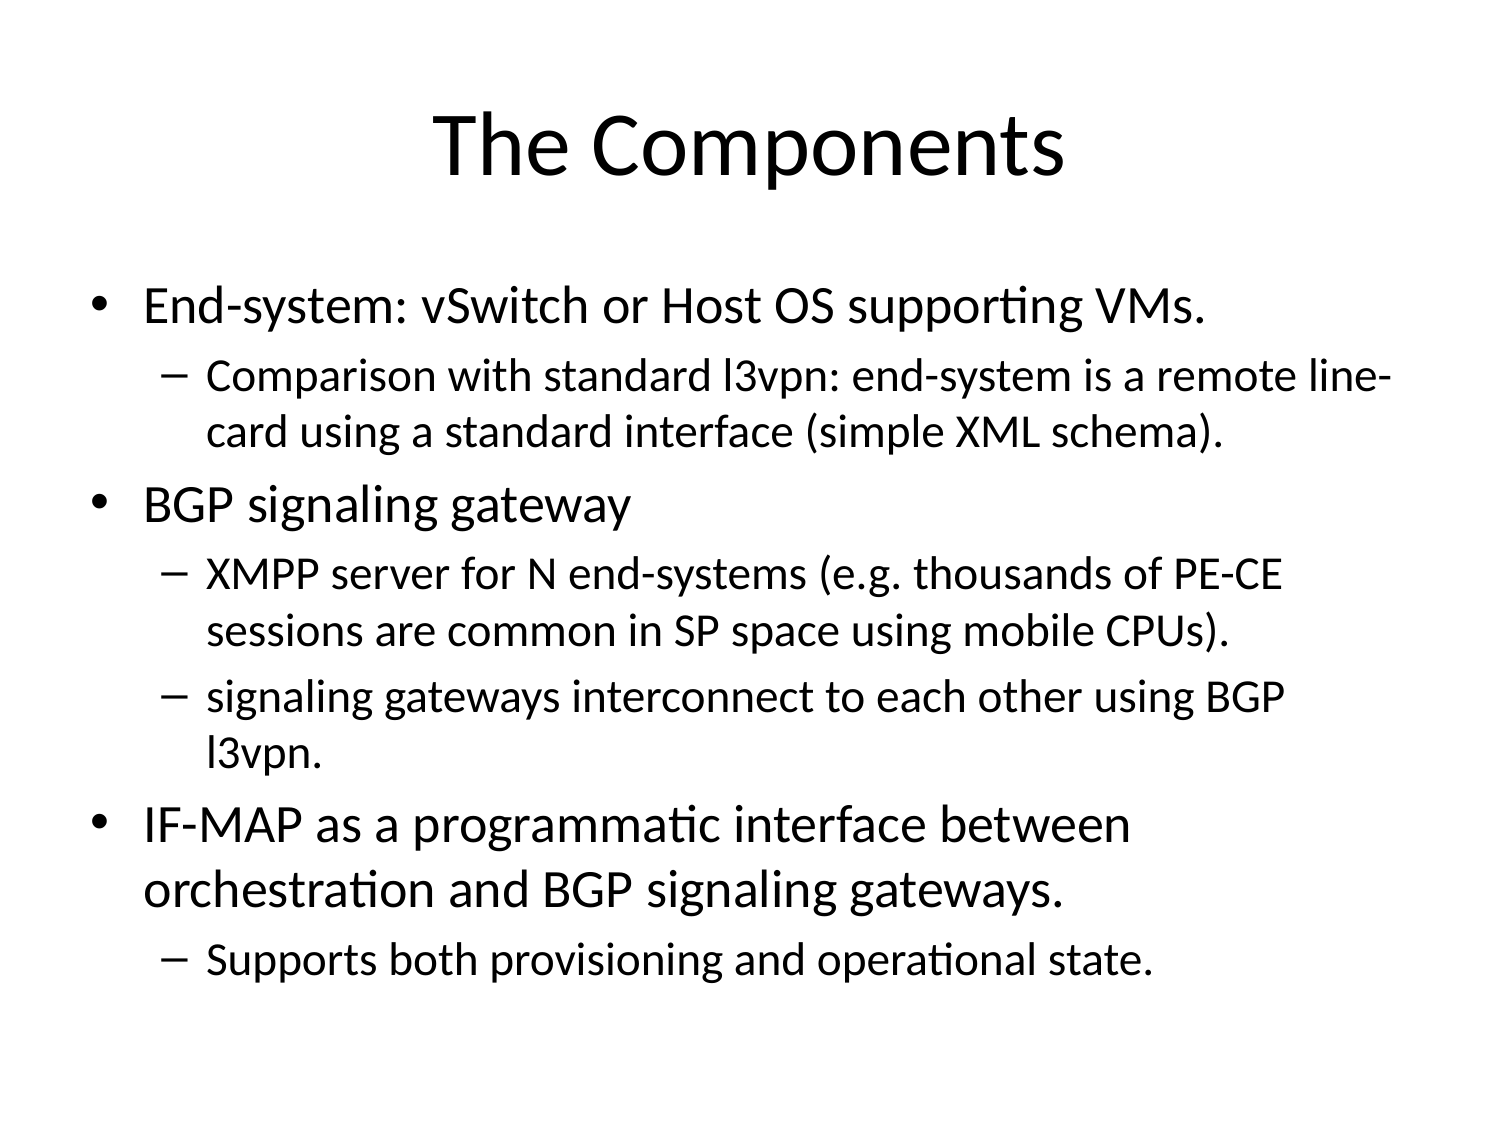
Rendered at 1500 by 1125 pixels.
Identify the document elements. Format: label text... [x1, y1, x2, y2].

list End-system: vSwitch or Host OS supporting VMs. Comparison with standard l3vpn: end-system is a remote line-card using a standard interface (simple XML schema). BGP signaling gateway XMPP server for N end-systems (e.g. thousands of PE-CE sessions are common in SP space using mobile CPUs). signaling gateways interconnect to each other using BGP l3vpn. IF-MAP as a programmatic interface between orchestration and BGP signaling gateways. Supports both provisioning and operational state. [75, 262, 1425, 1005]
title The Components [75, 45, 1425, 233]
